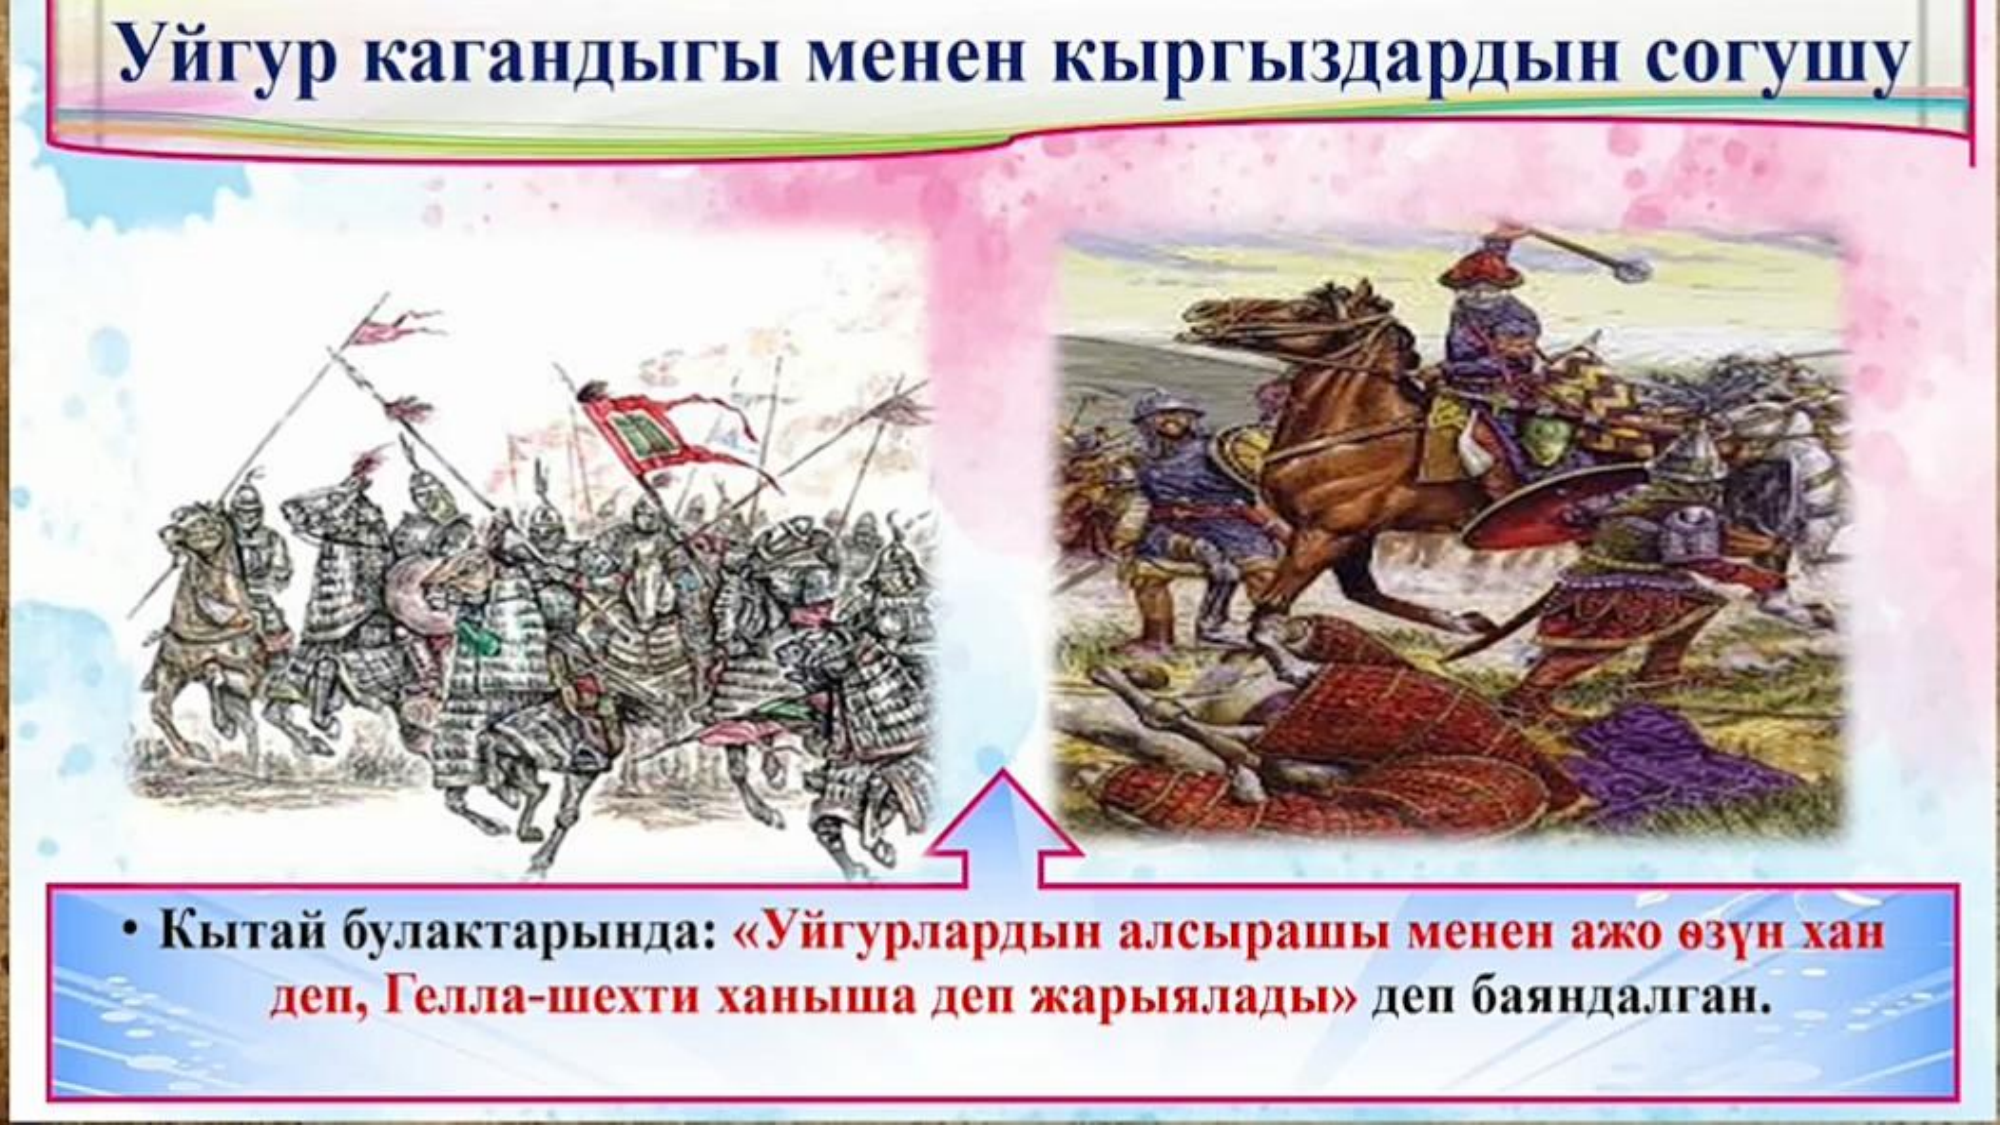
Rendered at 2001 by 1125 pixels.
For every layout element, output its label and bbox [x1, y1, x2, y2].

list [0, 0, 2000, 1125]
